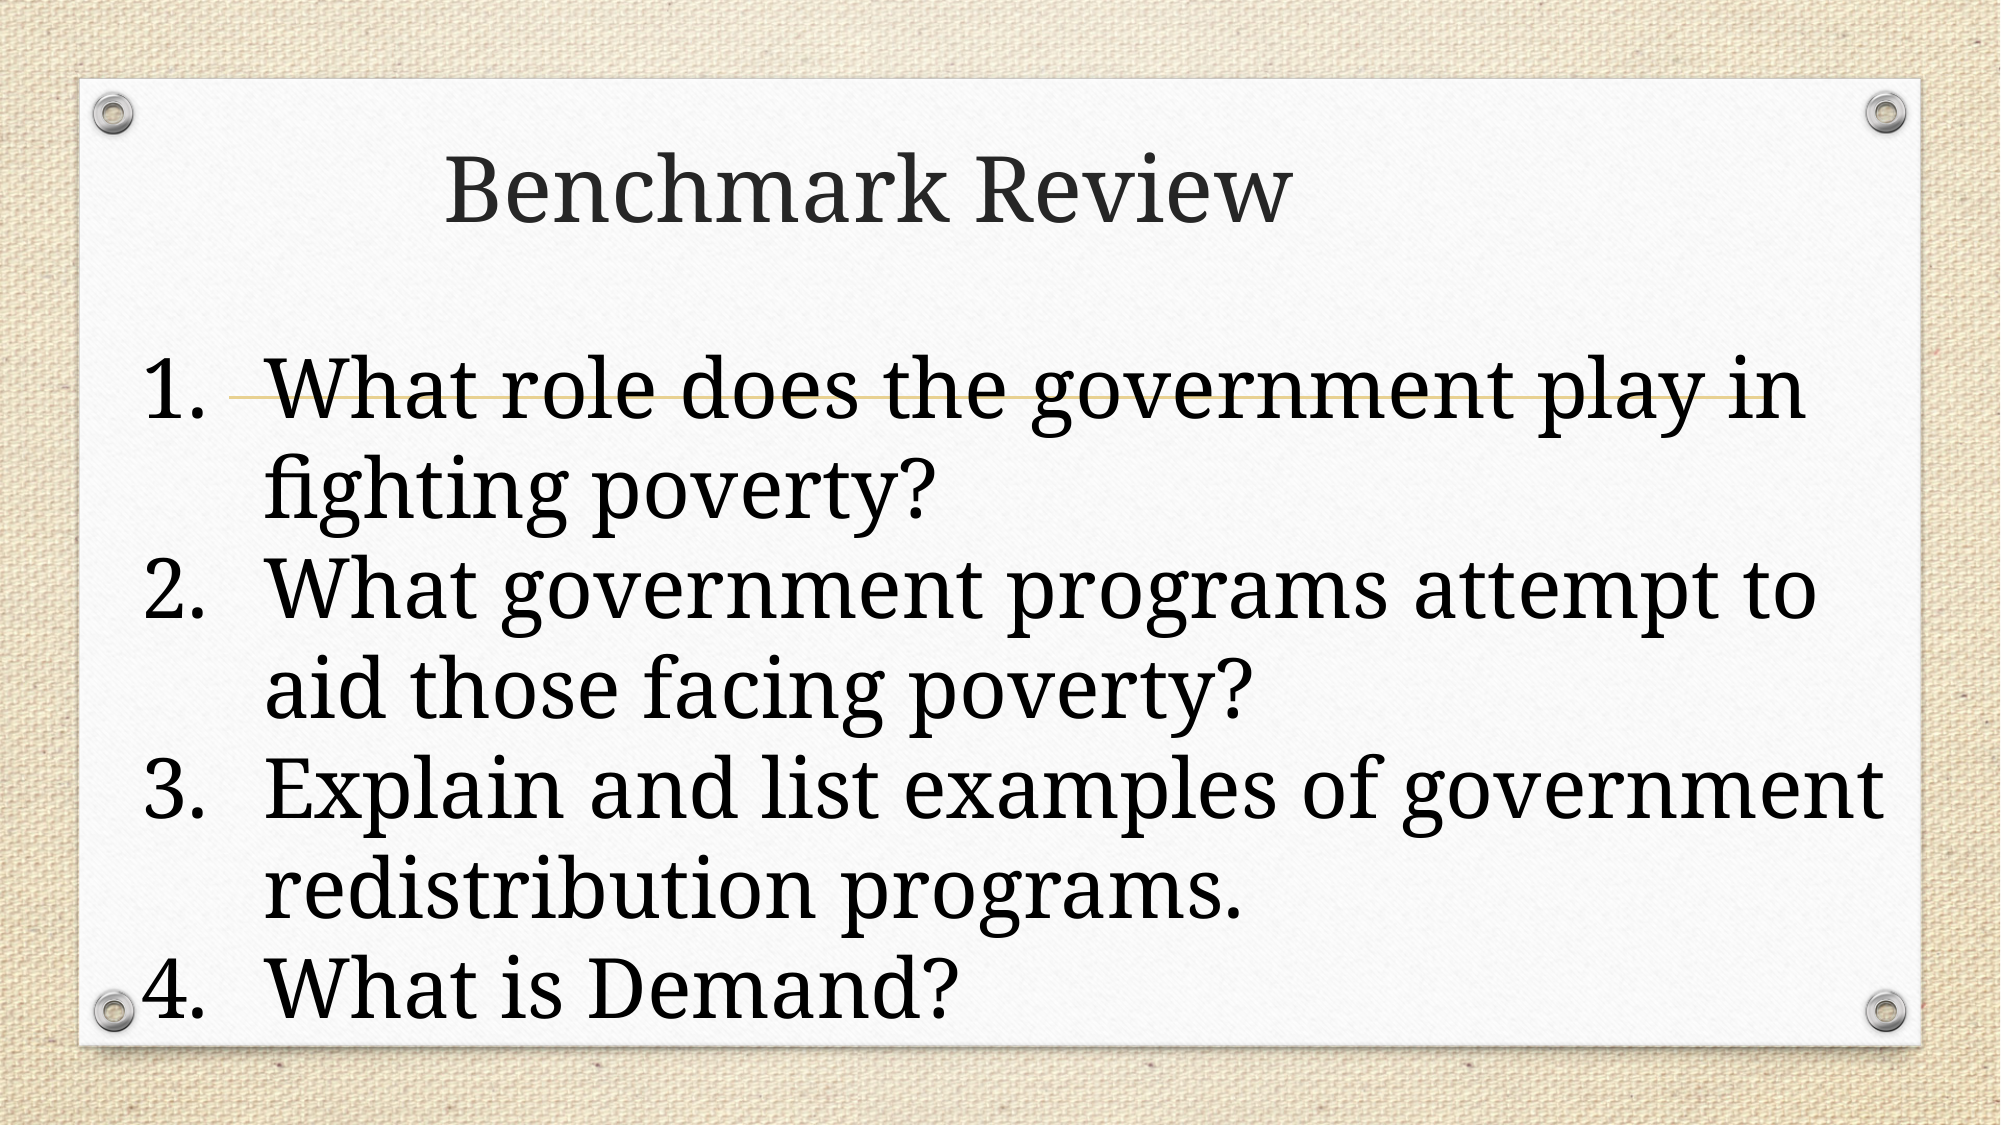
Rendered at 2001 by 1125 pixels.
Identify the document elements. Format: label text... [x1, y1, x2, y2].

text_box What role does the government play in fighting poverty? What government programs attempt to aid those facing poverty? Explain and list examples of government redistribution programs. What is Demand? [126, 328, 1946, 1125]
title Benchmark Review [81, 79, 1657, 293]
picture [0, 0, 2001, 1125]
